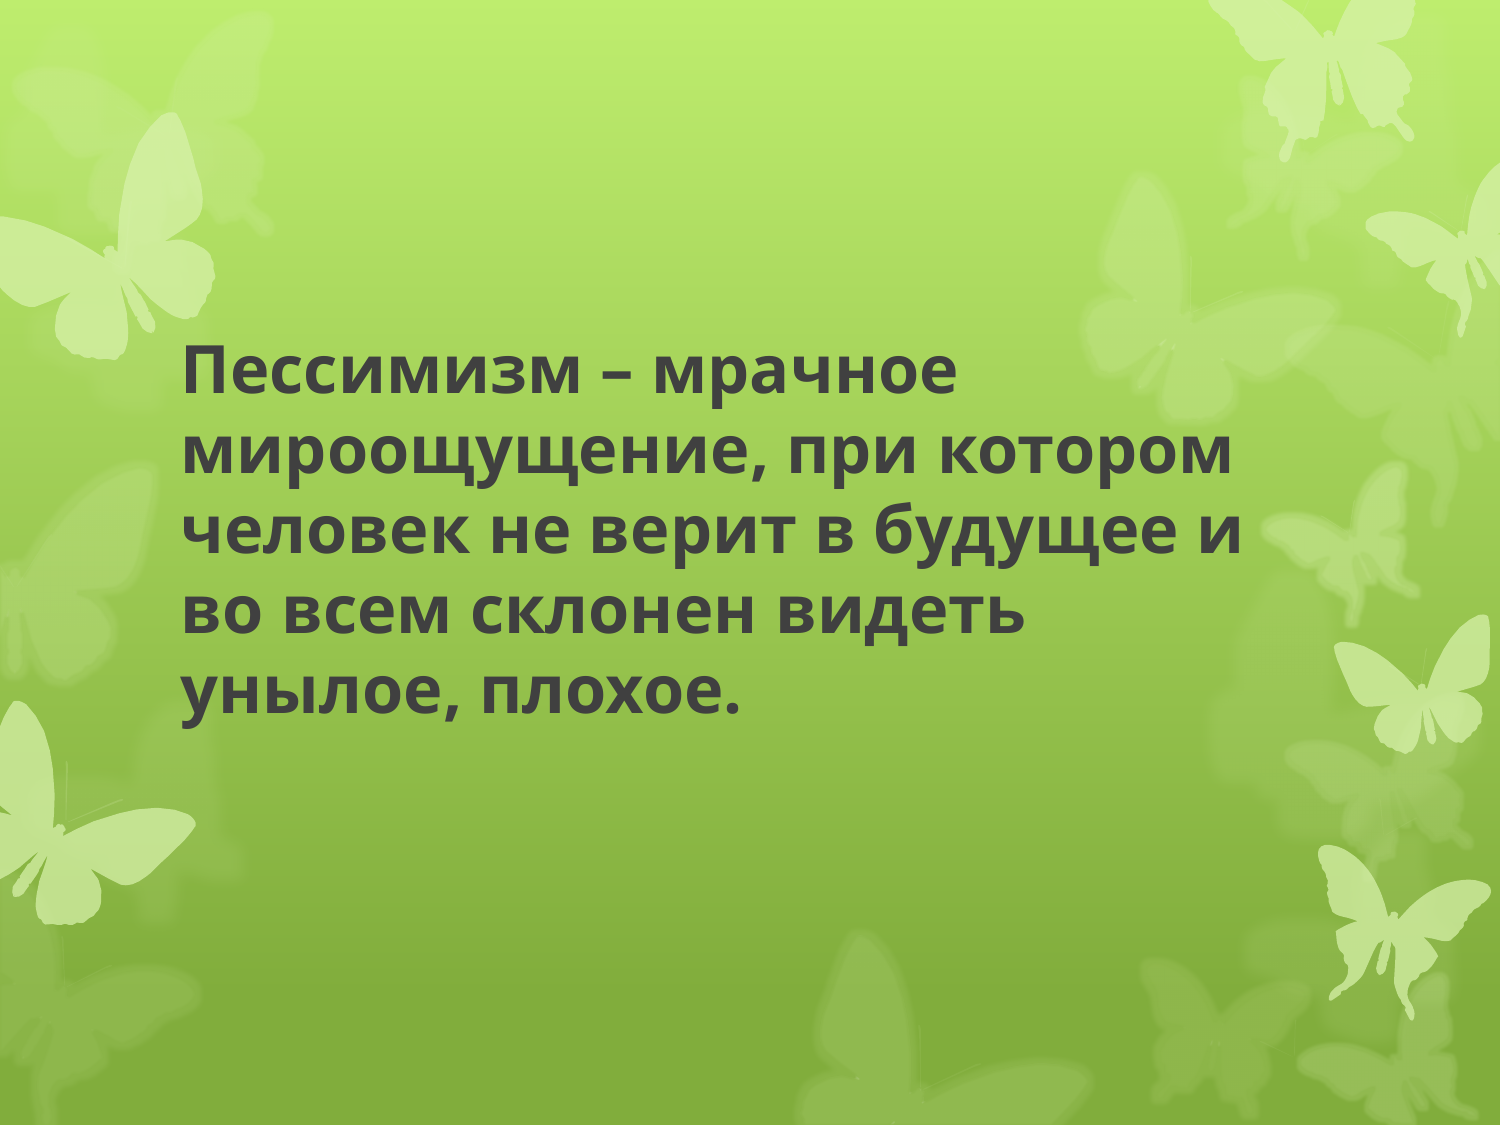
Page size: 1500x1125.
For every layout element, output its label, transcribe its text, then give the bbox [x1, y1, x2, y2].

title Пессимизм – мрачное мироощущение, при котором человек не верит в будущее и во всем склонен видеть унылое, плохое. [165, 110, 1335, 1024]
